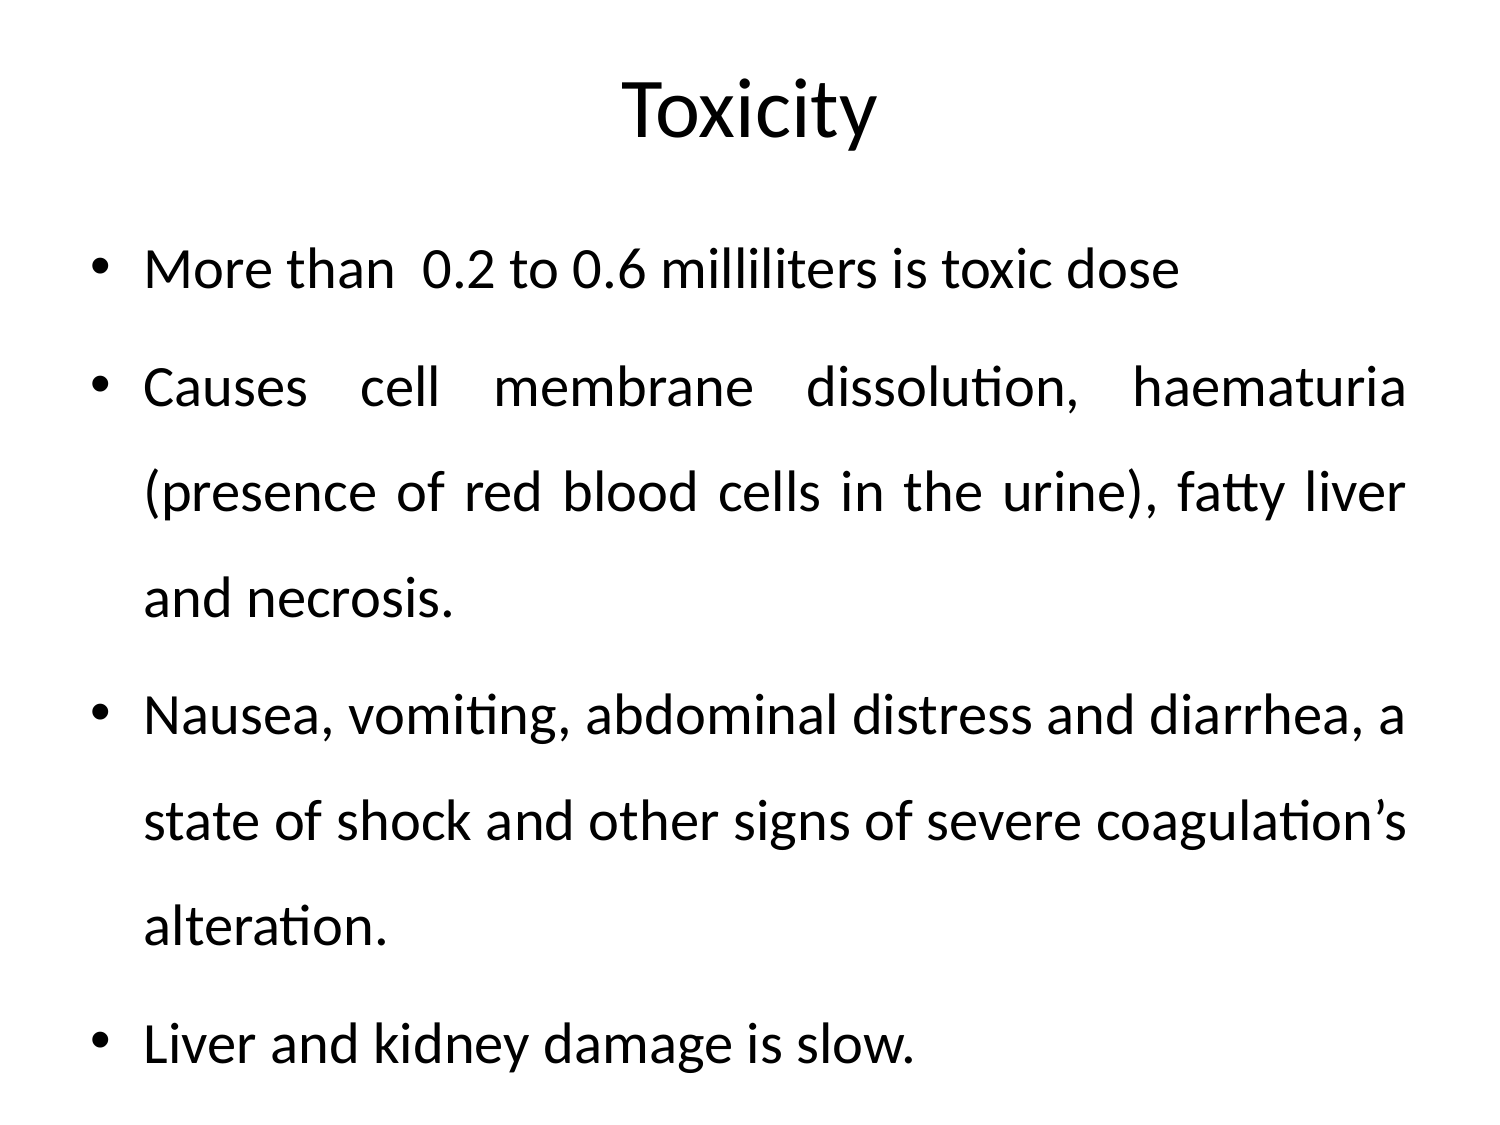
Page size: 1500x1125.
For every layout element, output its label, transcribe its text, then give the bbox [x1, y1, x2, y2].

list More than 0.2 to 0.6 milliliters is toxic dose Causes cell membrane dissolution, haematuria (presence of red blood cells in the urine), fatty liver and necrosis. Nausea, vomiting, abdominal distress and diarrhea, a state of shock and other signs of severe coagulation’s alteration. Liver and kidney damage is slow. [75, 187, 1425, 1088]
title Toxicity [75, 45, 1425, 163]
